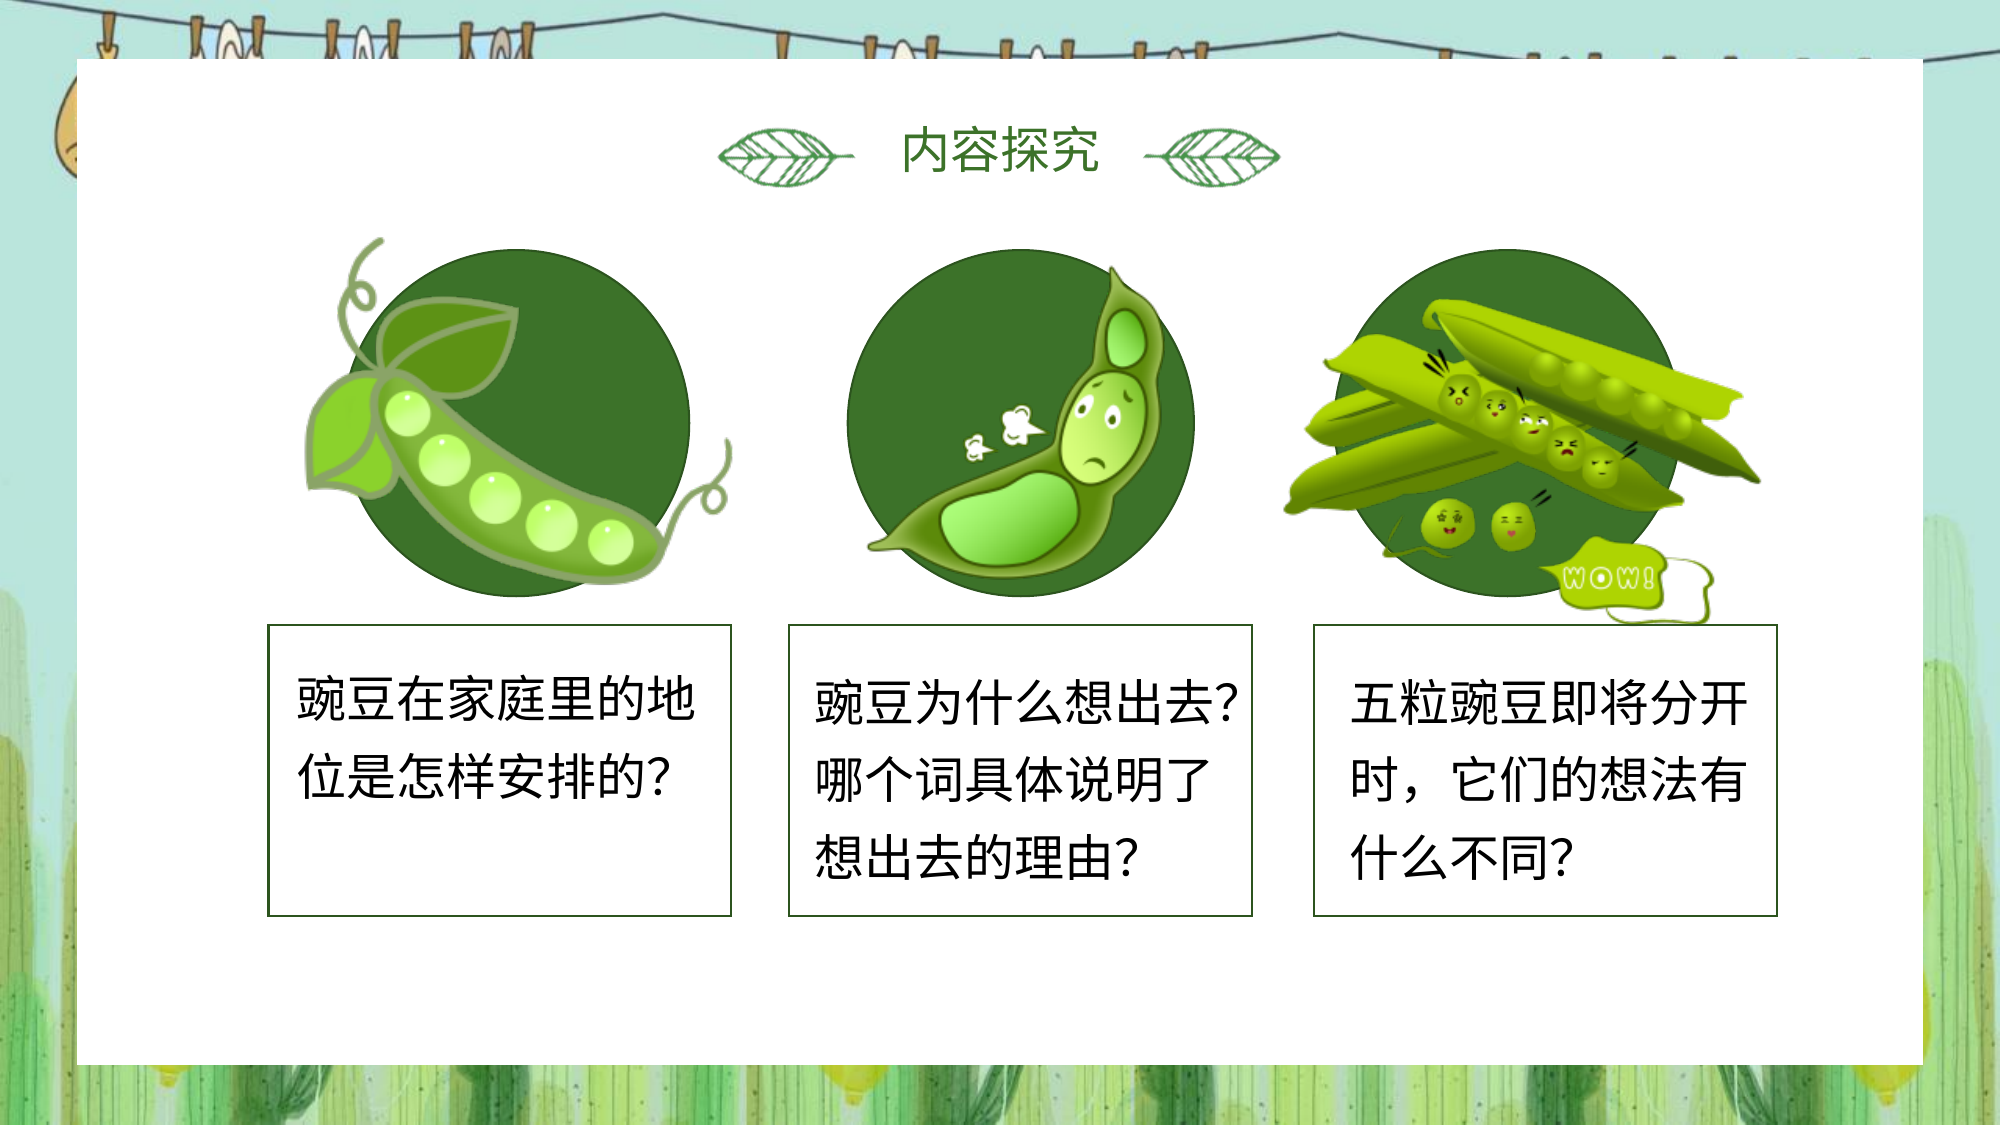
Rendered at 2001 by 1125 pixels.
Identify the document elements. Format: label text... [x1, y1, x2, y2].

text_box [788, 624, 1253, 917]
text_box [267, 624, 732, 917]
picture [0, 0, 2000, 1125]
text_box [1313, 711, 1778, 917]
list 内容探究 [879, 118, 1120, 201]
